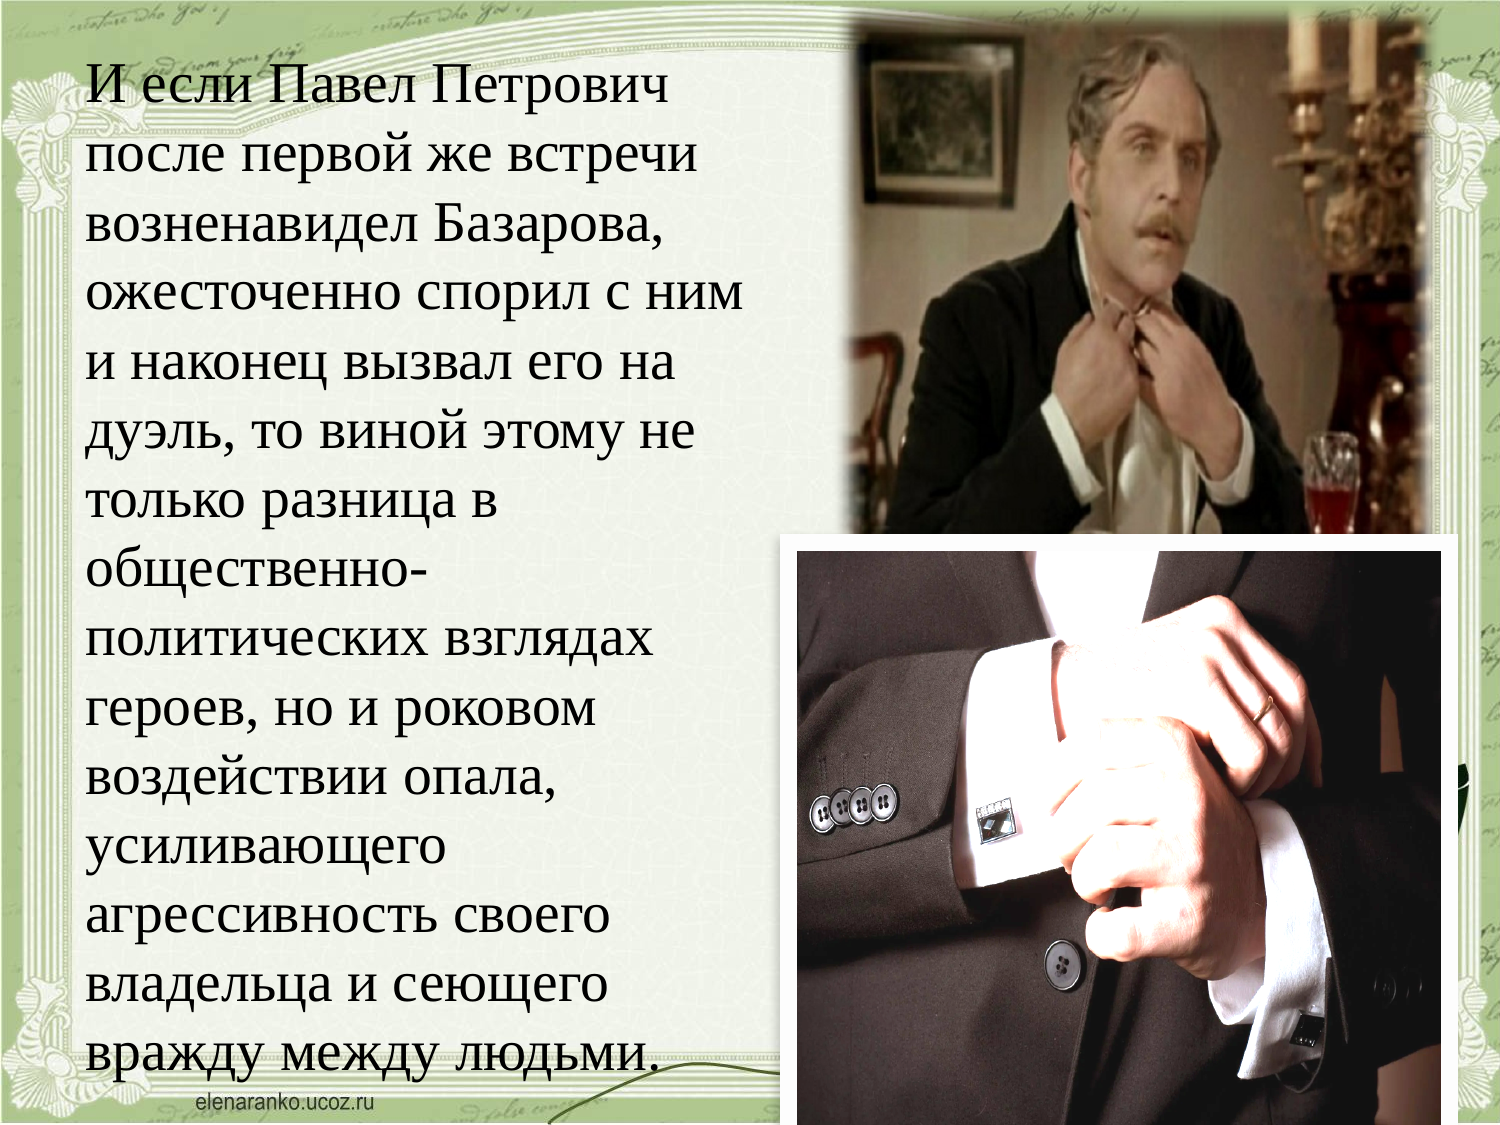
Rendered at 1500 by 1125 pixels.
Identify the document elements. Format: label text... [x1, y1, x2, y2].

picture [0, 0, 1500, 1125]
list И если Павел Петрович после первой же встречи возненавидел Базарова, ожесточенно спорил с ним и наконец вызвал его на дуэль, то виной этому не только разница в общественно-политических взглядах героев, но и роковом воздействии опала, усиливающего агрессивность своего владельца и сеющего вражду между людьми. [70, 35, 786, 1090]
